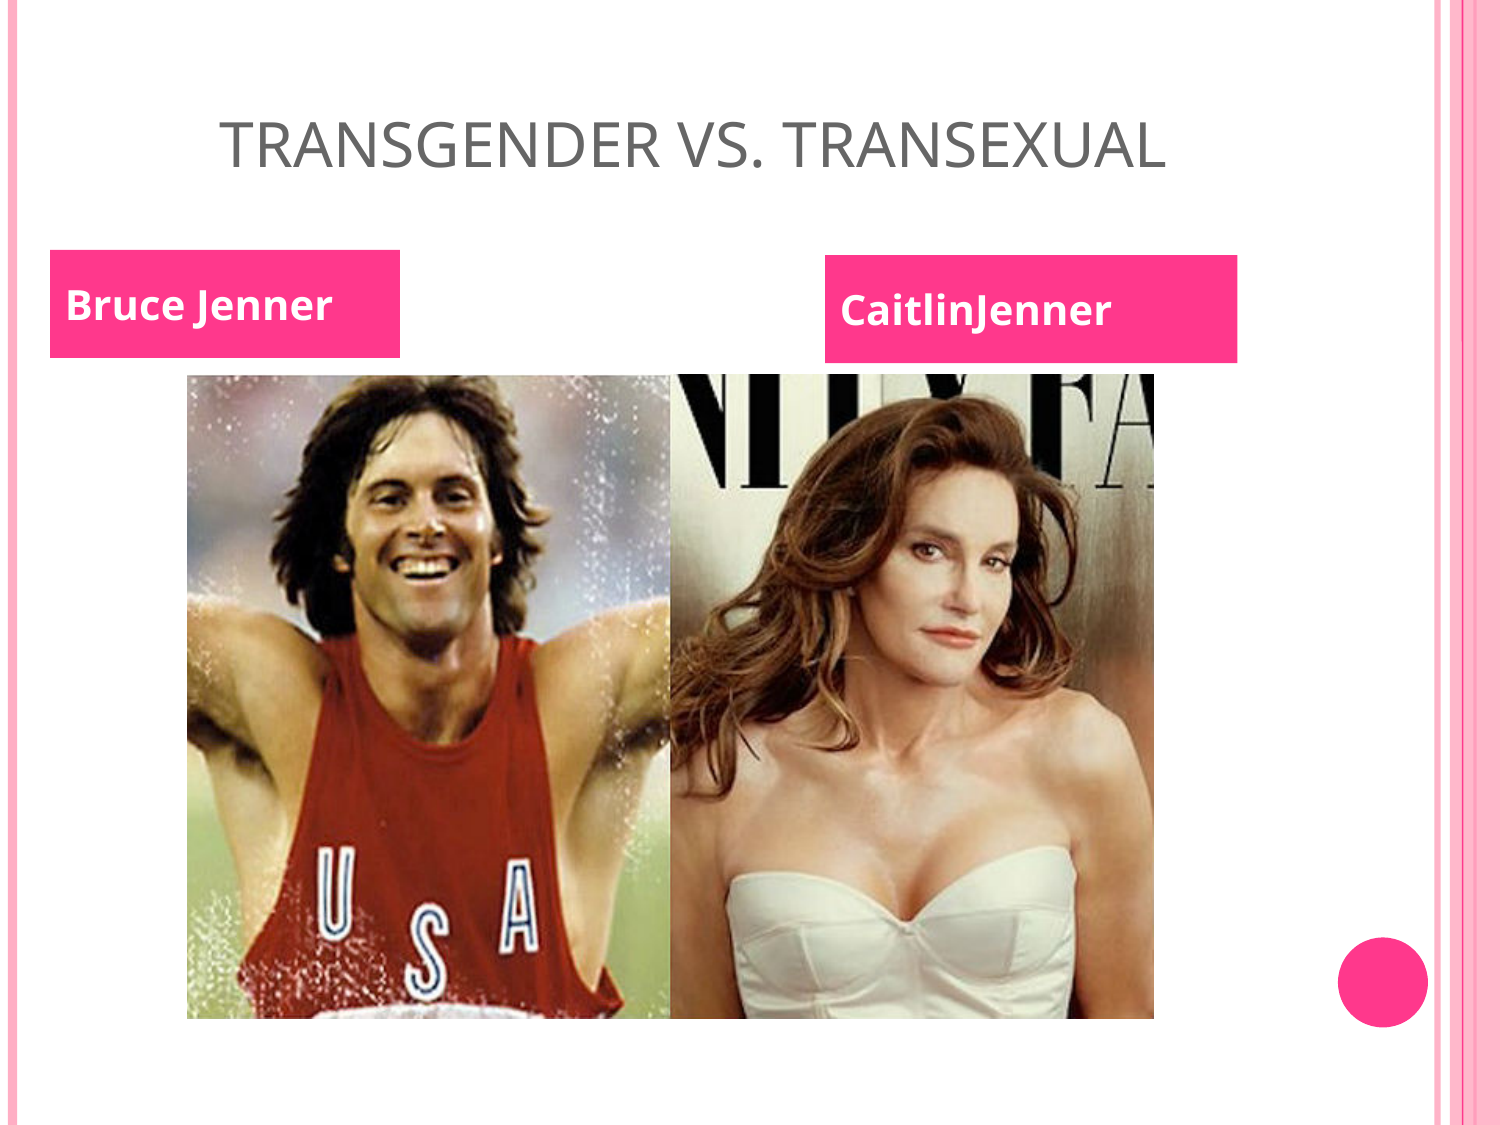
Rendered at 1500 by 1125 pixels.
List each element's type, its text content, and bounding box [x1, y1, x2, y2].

title Transgender vs. Transexual [75, 0, 1313, 188]
picture [187, 374, 1154, 1019]
list Bruce Jenner [50, 249, 400, 358]
list CaitlinJenner [825, 255, 1238, 364]
